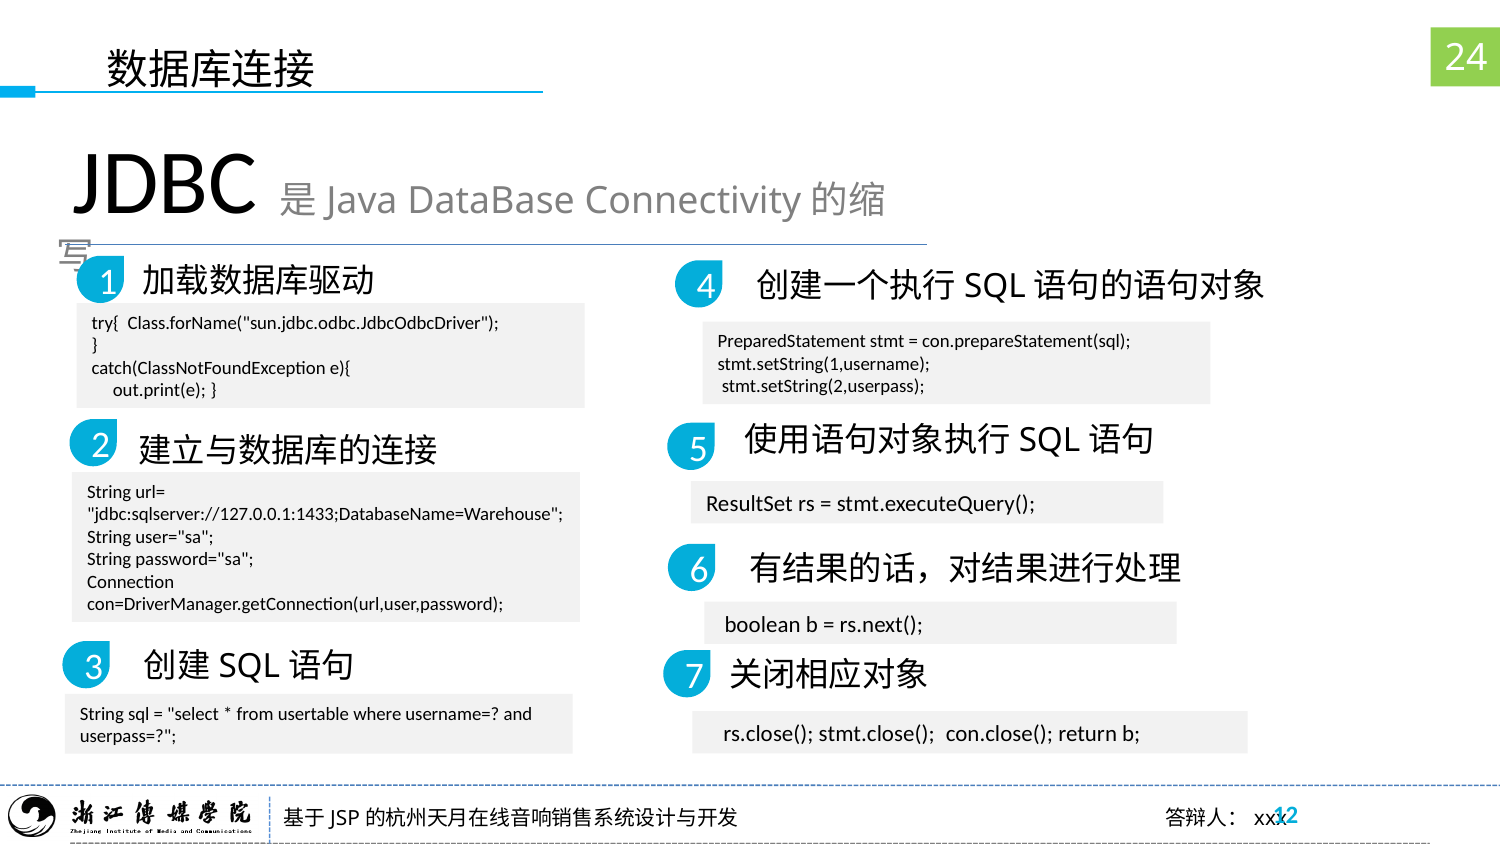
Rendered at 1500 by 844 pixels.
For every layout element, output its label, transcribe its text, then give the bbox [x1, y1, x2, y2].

text_box 数据库连接 [91, 31, 512, 91]
text_box 1 [74, 253, 126, 306]
text_box 建立与数据库的连接 [123, 422, 467, 472]
text_box 6 [665, 541, 718, 594]
text_box rs.close(); stmt.close(); con.close(); return b; [692, 711, 1248, 754]
text_box try{ Class.forName("sun.jdbc.odbc.JdbcOdbcDriver"); } catch(ClassNotFoundException e){ out.print(e); } [76, 303, 585, 408]
text_box 关闭相应对象 [714, 646, 1270, 701]
text_box 2 [67, 416, 119, 469]
text_box 7 [661, 647, 713, 700]
text_box 4 [672, 258, 725, 310]
text_box 3 [60, 638, 112, 691]
text_box 创建SQL语句 [113, 637, 669, 692]
text_box 12 [1258, 791, 1314, 836]
text_box 加载数据库驱动 [127, 252, 447, 307]
text_box boolean b = rs.next(); [704, 601, 1177, 644]
picture [7, 793, 259, 841]
text_box String url= "jdbc:sqlserver://127.0.0.1:1433;DatabaseName=Warehouse"; String user="sa"; String password="sa"; Connection con=DriverManager.getConnection(url,user,password); [71, 472, 580, 622]
text_box 创建一个执行SQL语句的语句对象 [726, 256, 1282, 312]
text_box 使用语句对象执行SQL语句 [714, 410, 1188, 466]
text_box String sql = "select * from usertable where username=? and userpass=?"; [64, 693, 573, 754]
text_box JDBC是Java DataBase Connectivity的缩写 [41, 114, 928, 285]
text_box ResultSet rs = stmt.executeQuery(); [690, 481, 1164, 524]
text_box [1426, 25, 1500, 87]
text_box 有结果的话，对结果进行处理 [719, 539, 1275, 595]
text_box [0, 85, 36, 98]
text_box PreparedStatement stmt = con.prepareStatement(sql); stmt.setString(1,username); stmt.setString(2,userpass); [702, 321, 1211, 405]
text_box 5 [665, 420, 714, 473]
